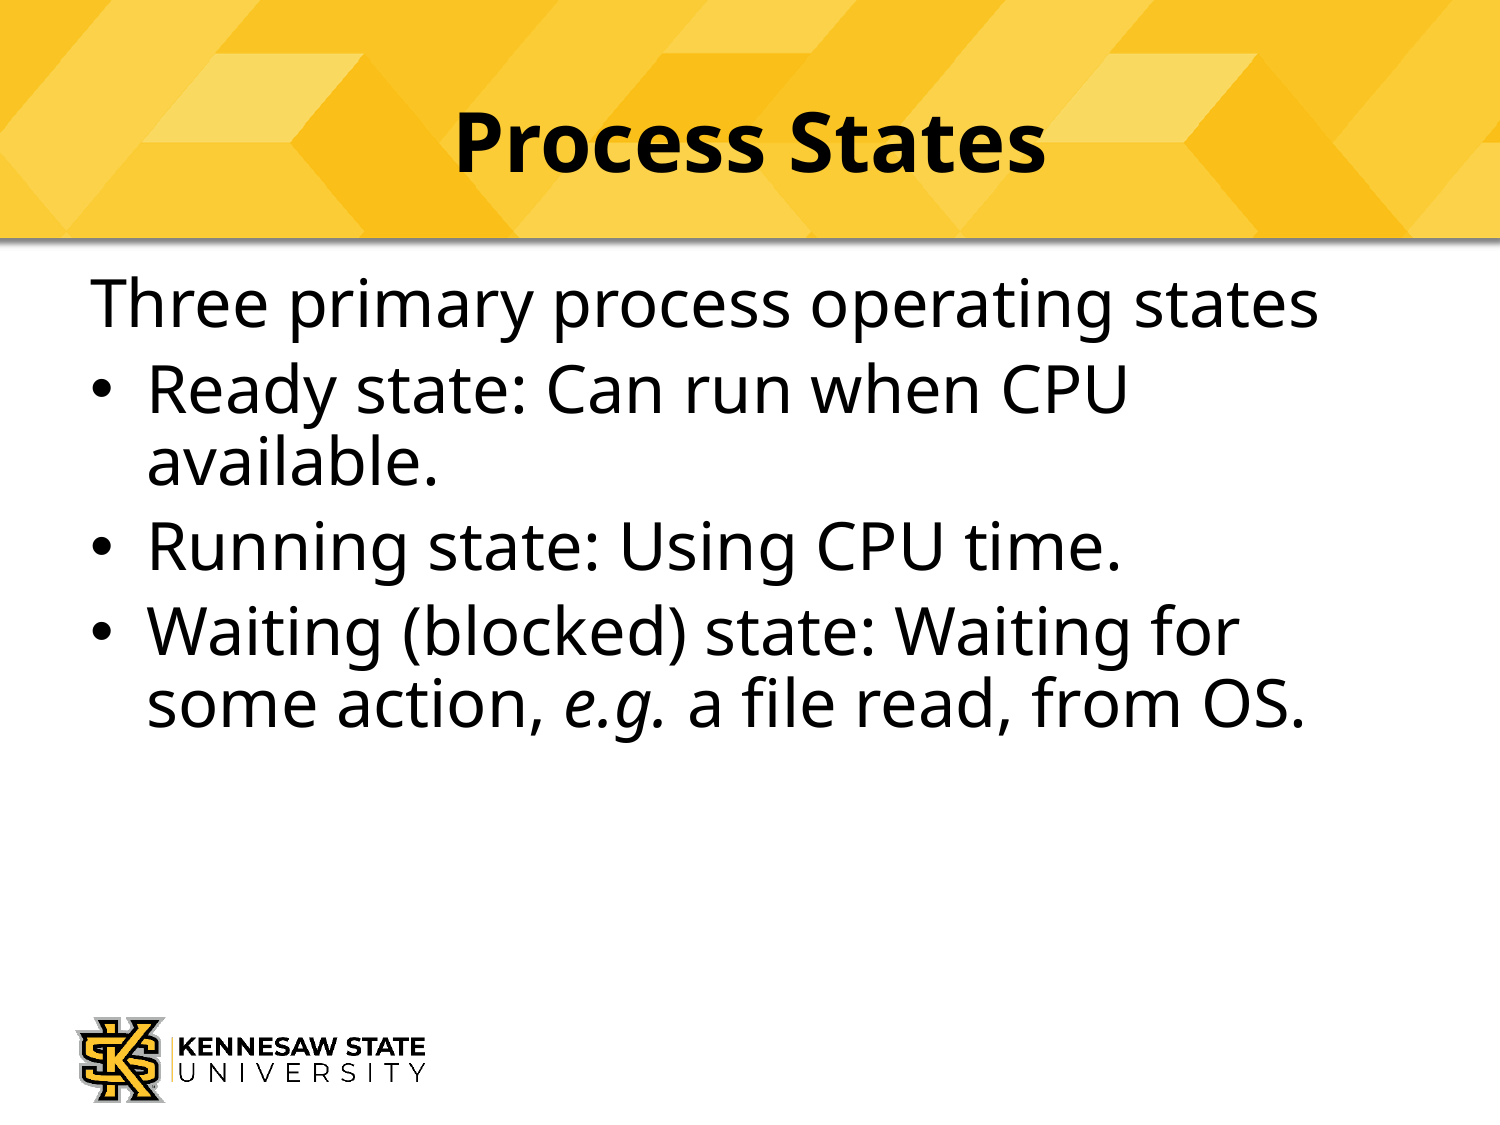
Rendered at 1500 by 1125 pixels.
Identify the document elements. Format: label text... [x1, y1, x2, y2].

picture [0, 0, 1500, 251]
picture [75, 1017, 425, 1103]
title Process States [75, 45, 1425, 233]
list Three primary process operating states Ready state: Can run when CPU available. Running state: Using CPU time. Waiting (blocked) state: Waiting for some action, e.g. a file read, from OS. [75, 262, 1425, 1005]
